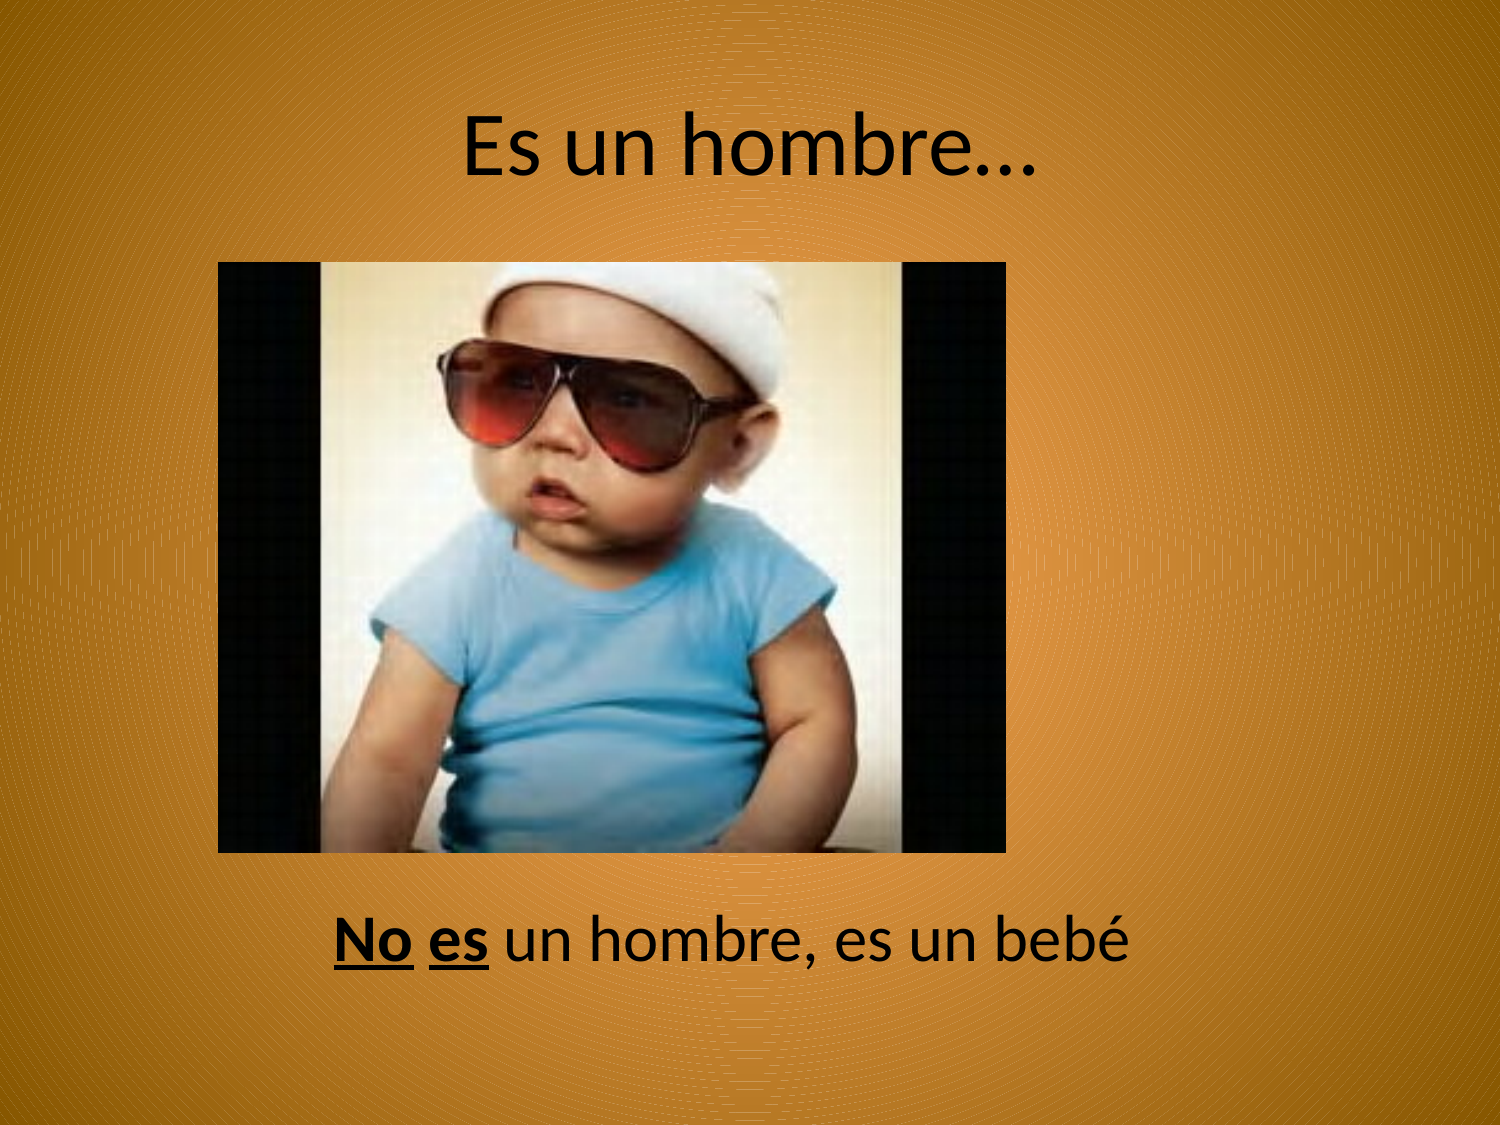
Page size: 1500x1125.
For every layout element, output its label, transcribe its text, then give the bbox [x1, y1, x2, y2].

text_box No es un hombre, es un bebé [318, 887, 1146, 982]
title Es un hombre… [75, 45, 1425, 233]
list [74, 262, 1149, 853]
